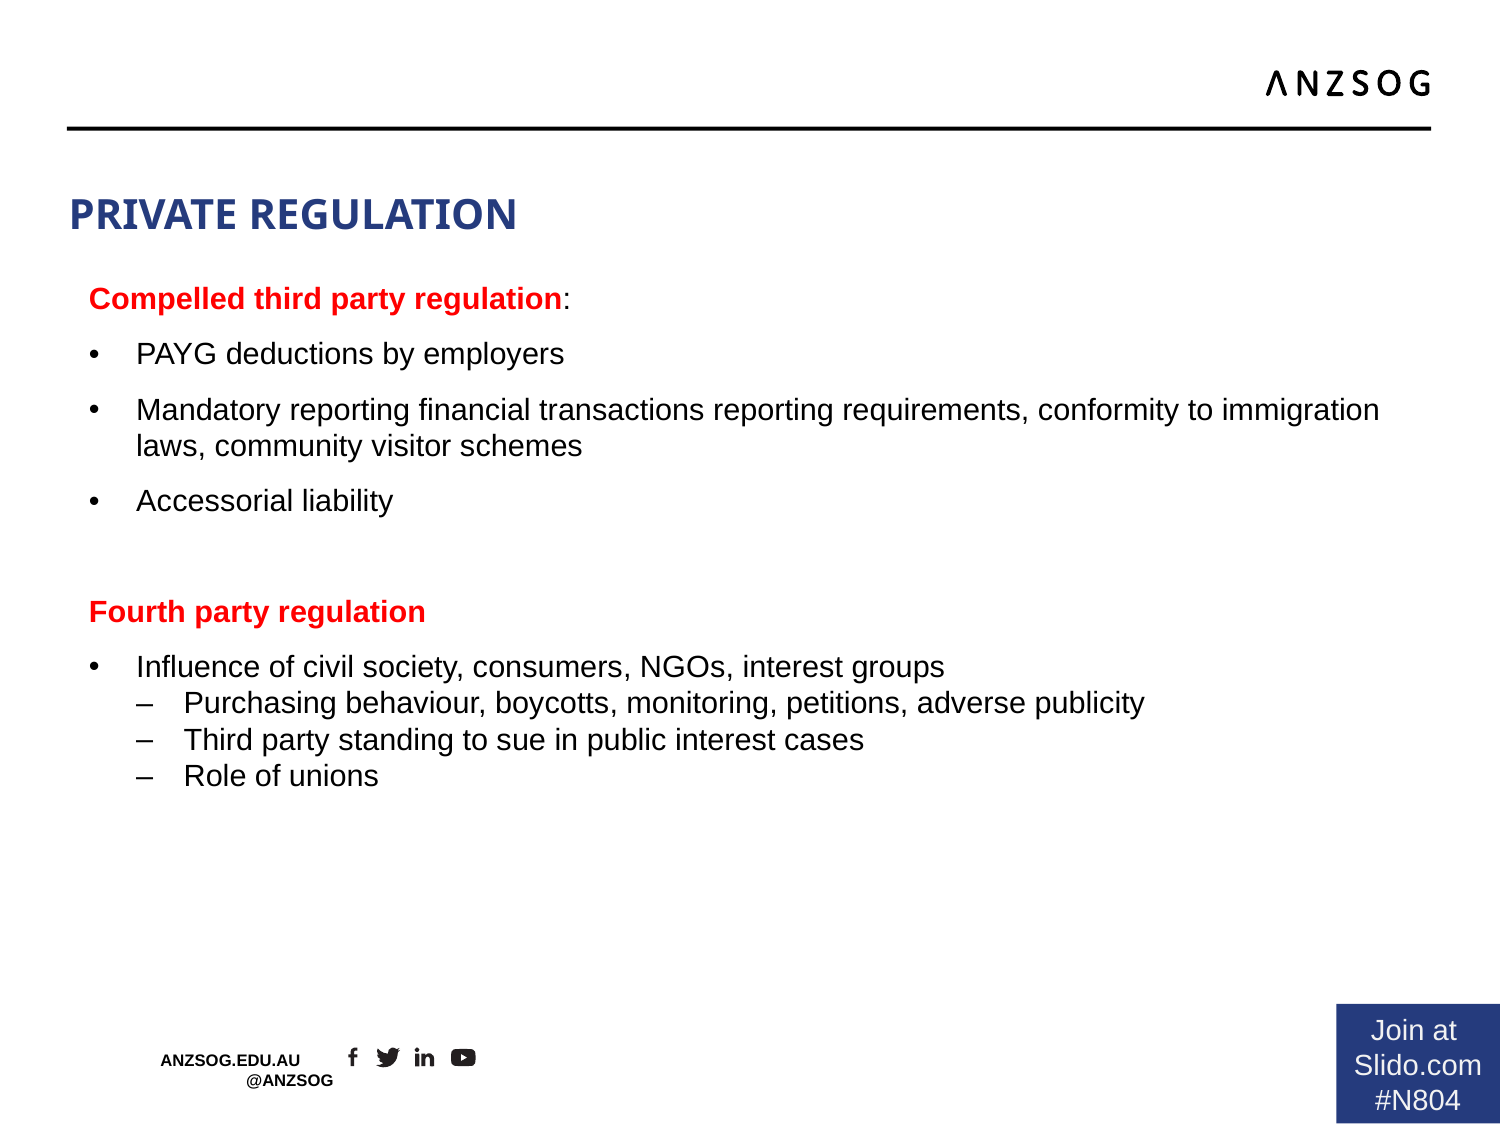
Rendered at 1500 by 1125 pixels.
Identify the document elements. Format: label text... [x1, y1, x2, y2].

list Compelled third party regulation: PAYG deductions by employers Mandatory reporting financial transactions reporting requirements, conformity to immigration laws, community visitor schemes Accessorial liability Fourth party regulation Influence of civil society, consumers, NGOs, interest groups Purchasing behaviour, boycotts, monitoring, petitions, adverse publicity Third party standing to sue in public interest cases Role of unions [74, 273, 1424, 910]
title Private regulation [53, 138, 1430, 246]
text_box Join at Slido.com #N804 [1336, 1003, 1500, 1124]
